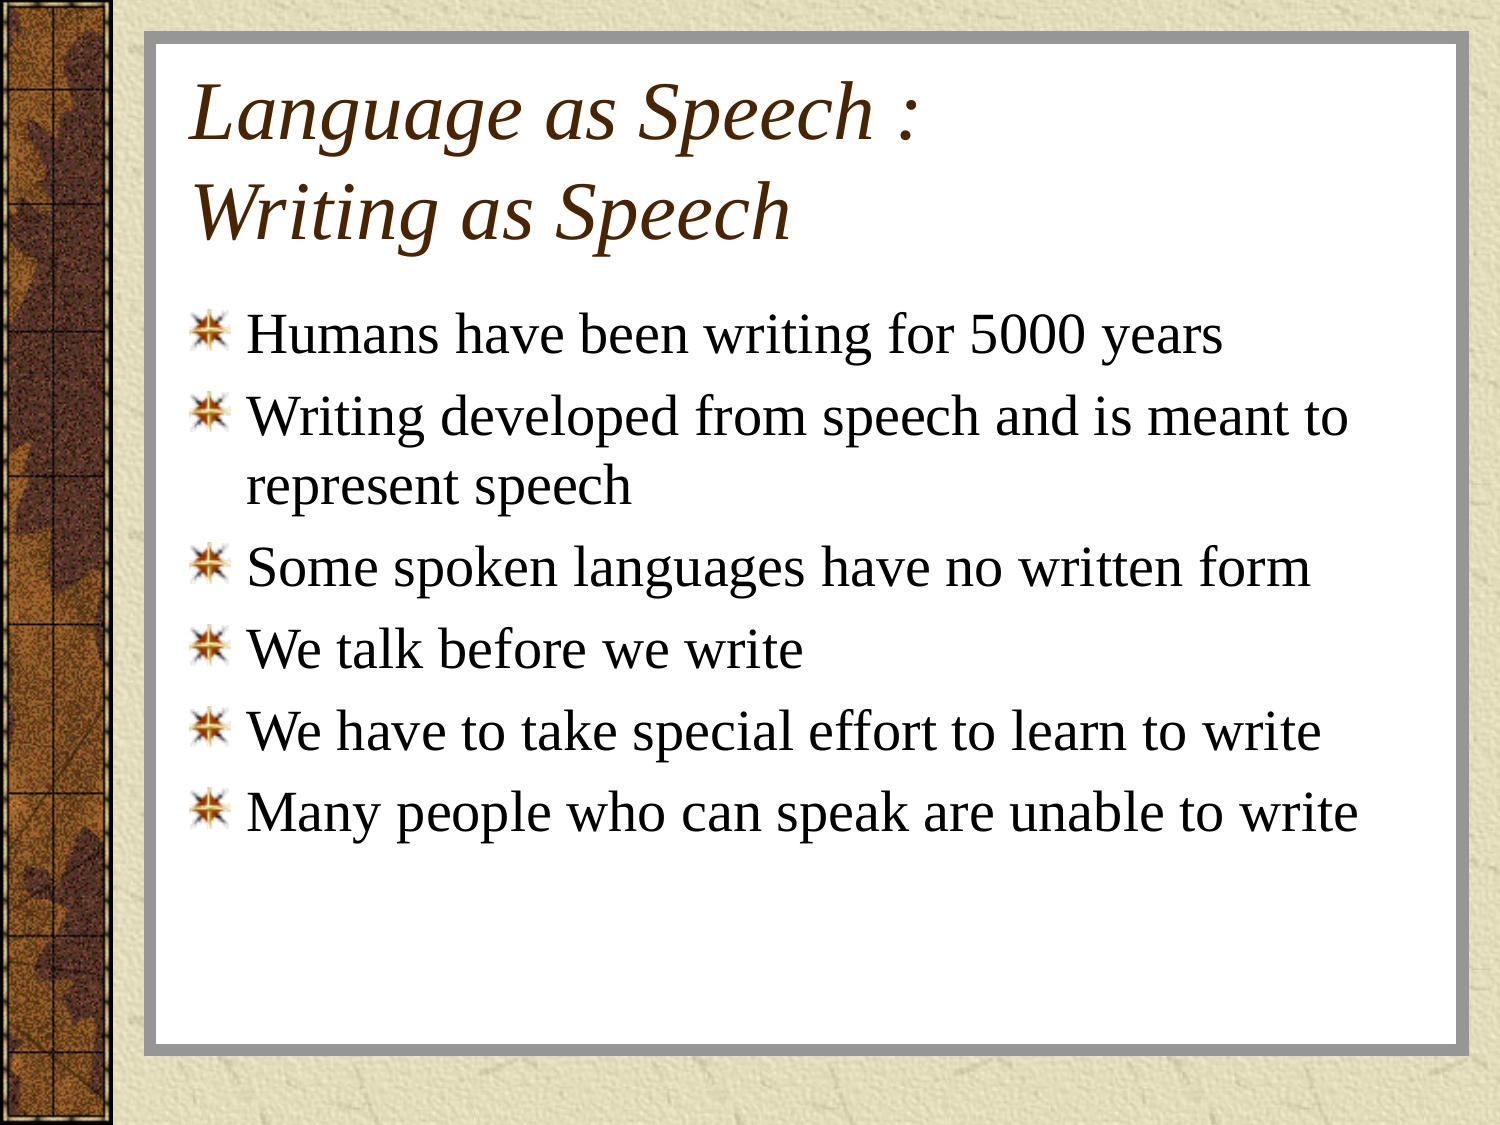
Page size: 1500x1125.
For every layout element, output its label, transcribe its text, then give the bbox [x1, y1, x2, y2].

list Humans have been writing for 5000 years Writing developed from speech and is meant to represent speech Some spoken languages have no written form We talk before we write We have to take special effort to learn to write Many people who can speak are unable to write [174, 287, 1450, 963]
picture [0, 0, 1500, 1125]
title Language as Speech : Writing as Speech [174, 62, 1450, 250]
